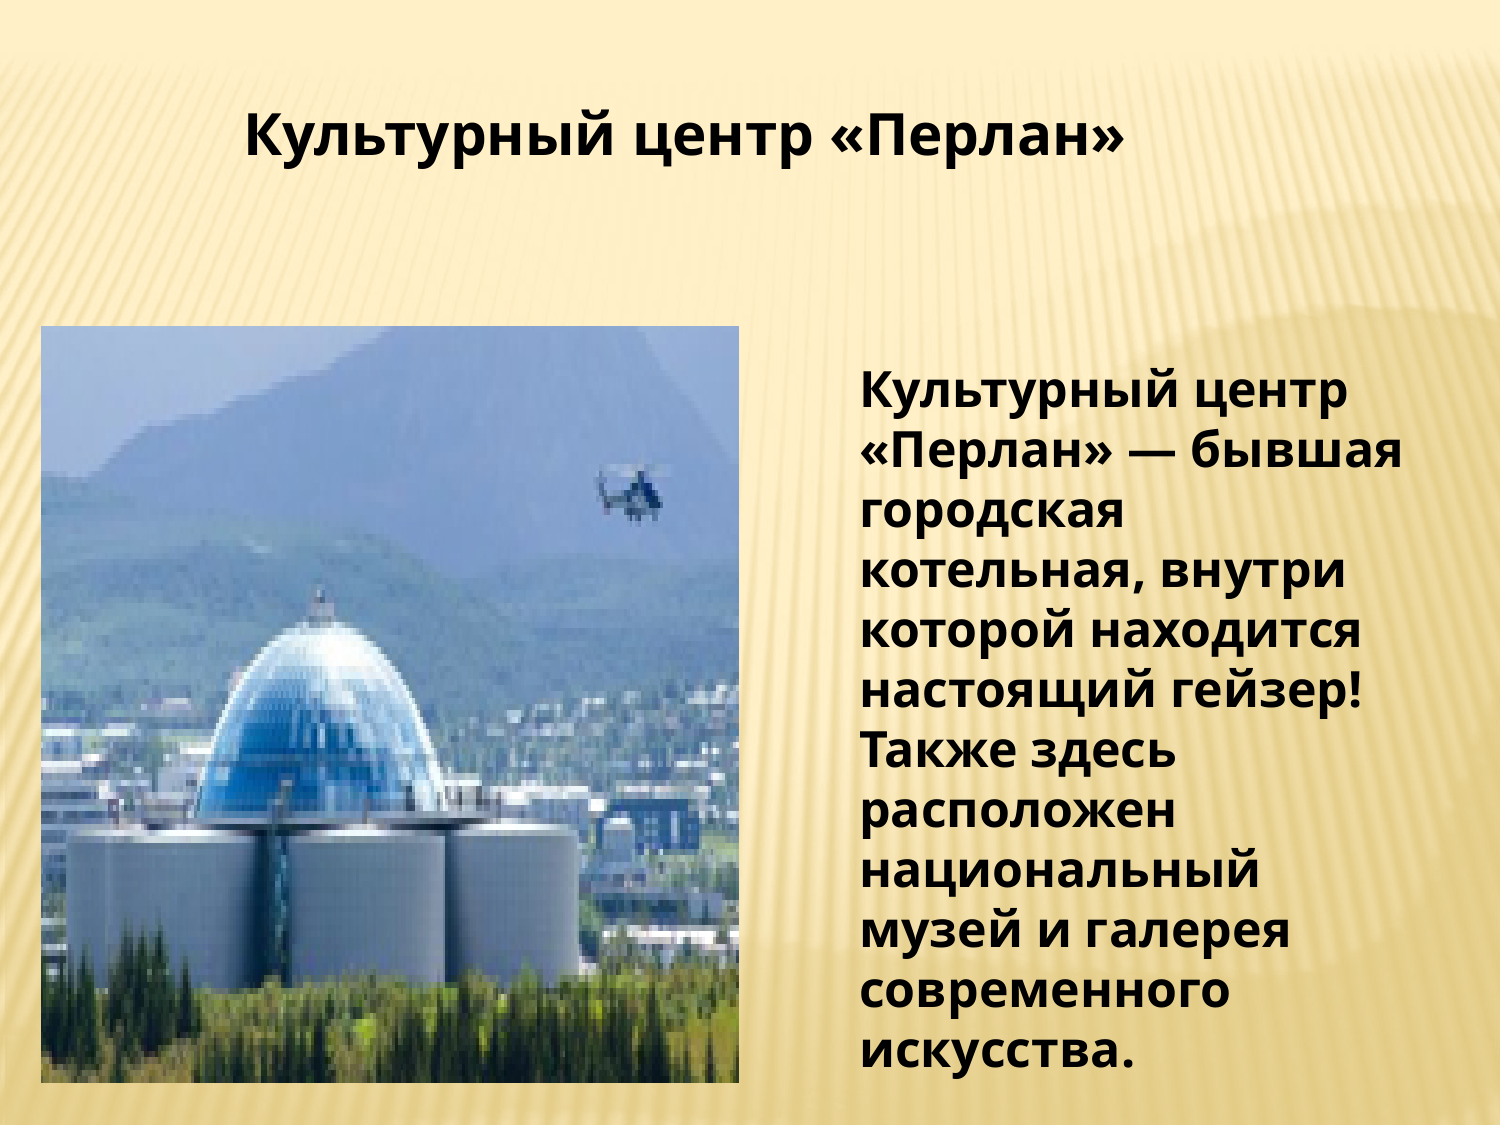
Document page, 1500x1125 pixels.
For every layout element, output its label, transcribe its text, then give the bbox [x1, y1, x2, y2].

text_box Культурный центр «Перлан» [135, 90, 1235, 220]
text_box Культурный центр «Перлан» — бывшая городская котельная, внутри которой находится настоящий гейзер! Также здесь расположен национальный музей и галерея современного искусства. [844, 349, 1424, 1085]
picture [40, 325, 739, 1083]
